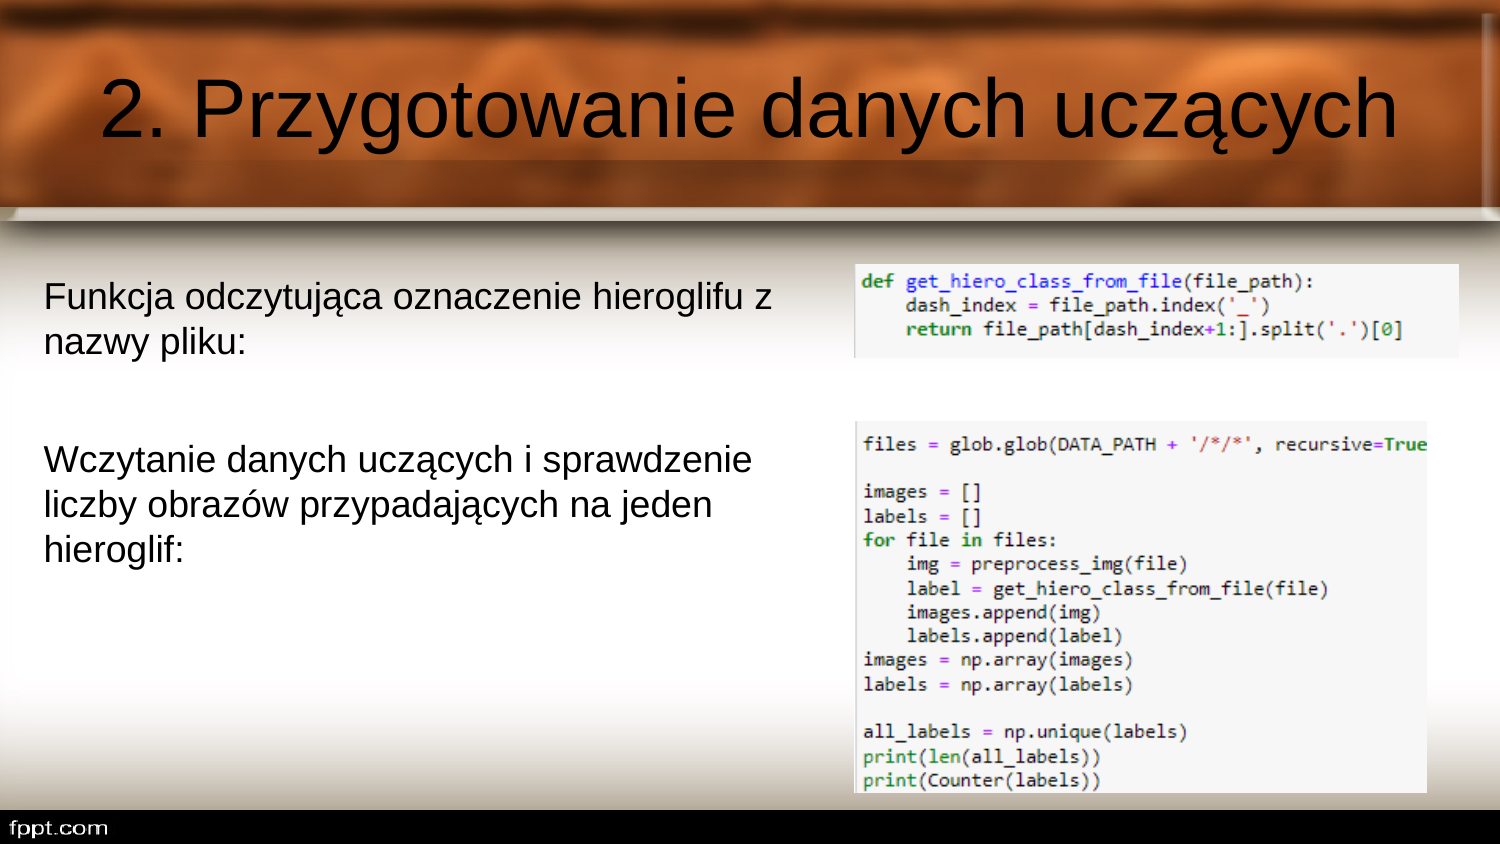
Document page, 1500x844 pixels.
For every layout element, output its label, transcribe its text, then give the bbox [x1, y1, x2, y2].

list Funkcja odczytująca oznaczenie hieroglifu z nazwy pliku: [28, 264, 833, 419]
picture [0, 0, 1500, 844]
text_box Wczytanie danych uczących i sprawdzenie liczby obrazów przypadających na jeden hieroglif: [28, 419, 846, 585]
title 2. Przygotowanie danych uczących [75, 33, 1425, 175]
